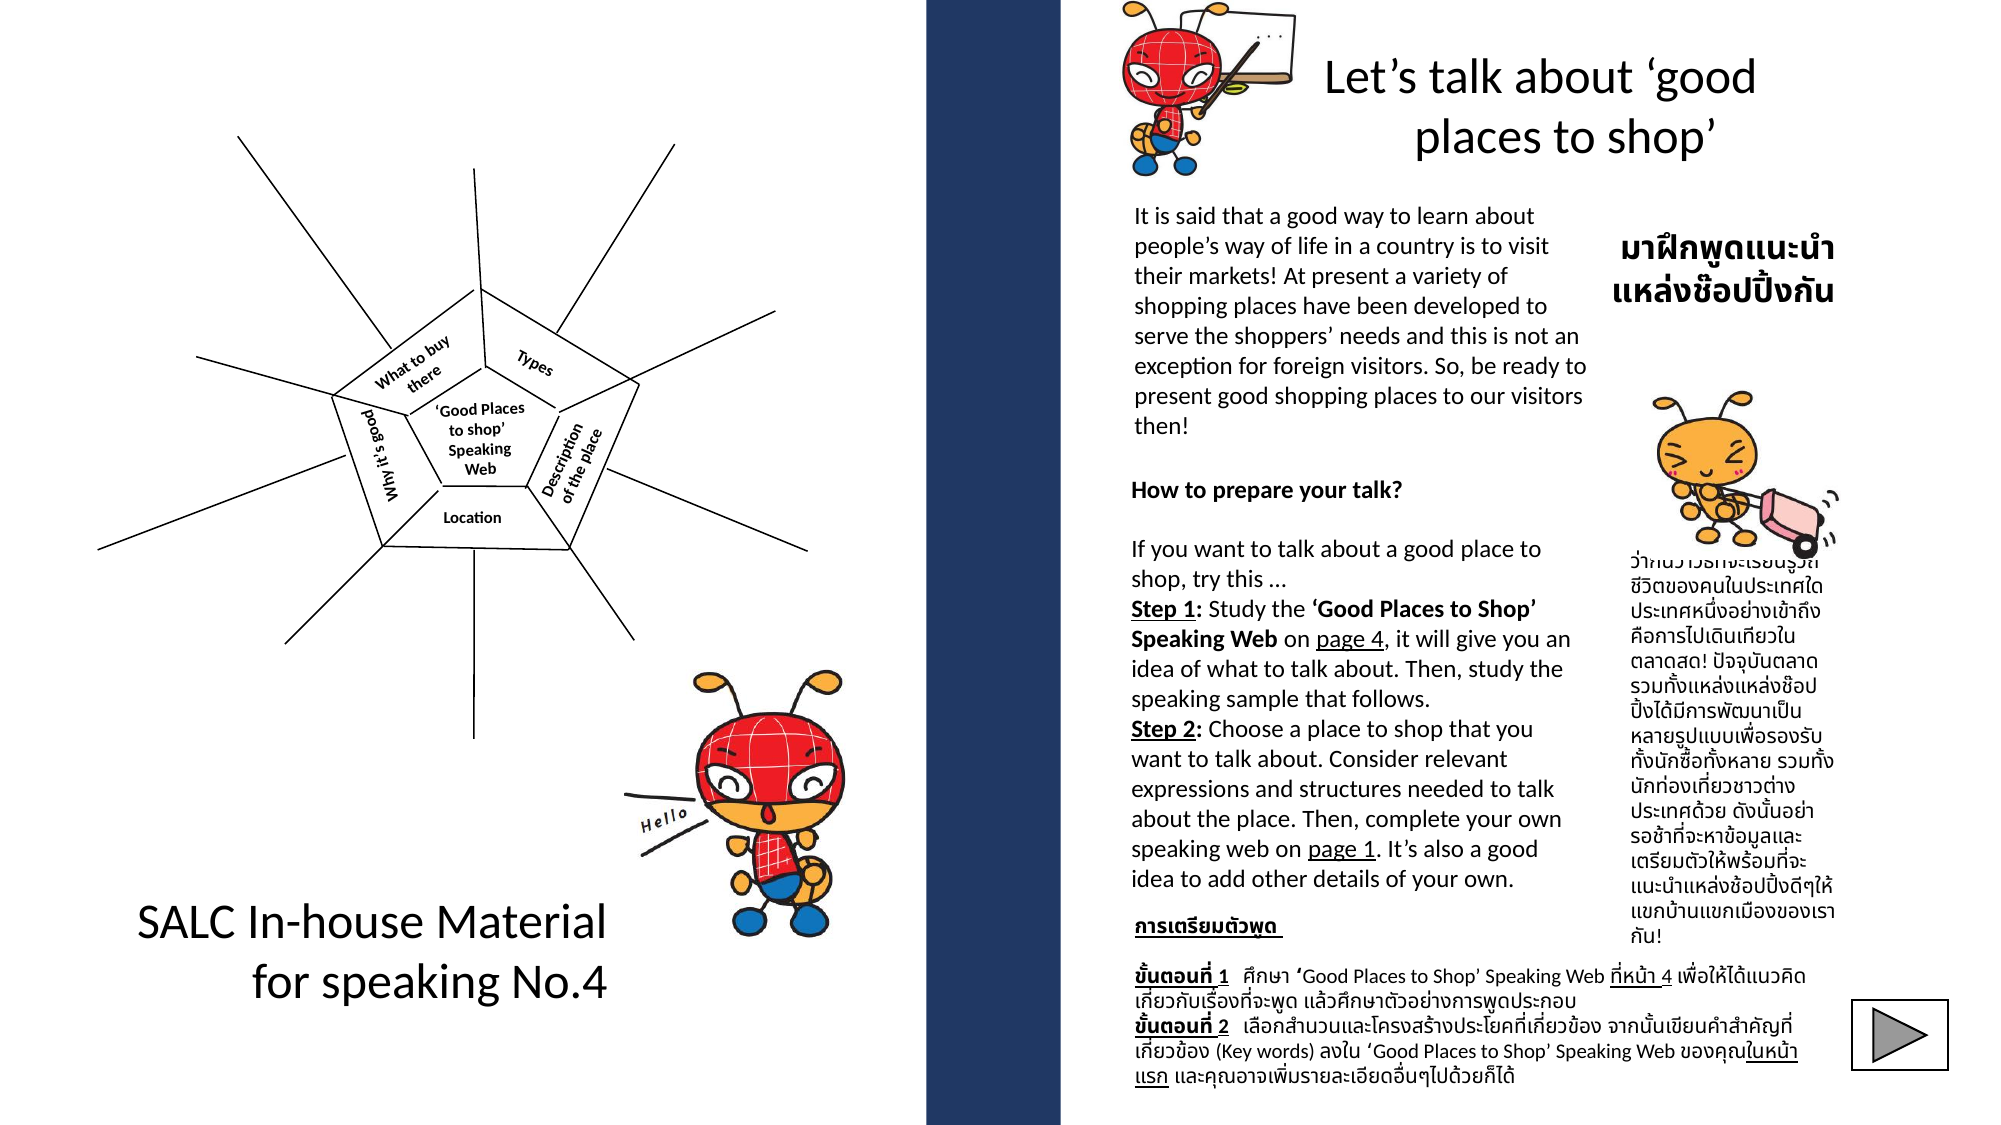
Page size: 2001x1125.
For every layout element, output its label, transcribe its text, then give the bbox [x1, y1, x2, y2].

text_box SALC In-house Material for speaking No.4 [116, 879, 625, 1102]
text_box [1851, 999, 1949, 1071]
text_box มาฝึกพูดแนะนำ แหล่งช๊อปปิ้งกัน [1604, 200, 1853, 318]
text_box Types [494, 329, 596, 406]
text_box ‘Good Places to shop’ Speaking Web [405, 387, 552, 491]
text_box What to buy there [339, 304, 496, 424]
picture [1651, 389, 1841, 560]
picture [1119, 0, 1297, 178]
text_box [925, 0, 1062, 1125]
text_box How to prepare your talk? If you want to talk about a good place to shop, try this … Step 1: Study the ‘Good Places to Shop’ Speaking Web on page 4, it will give you an idea of what to talk about. Then, study the speaking sample that follows. Step 2: Choose a place to shop that you want to talk about. Consider relevant expressions and structures needed to talk about the place. Then, complete your own speaking web on page 1. It’s also a good idea to add other details of your own. [1116, 465, 1589, 900]
text_box Location [426, 498, 533, 536]
text_box Description of the place [514, 387, 628, 542]
text_box Why it’s good [339, 378, 419, 534]
text_box ว่ากันว่าวิธีที่จะเรียนรู้วิถีชีวิตของคนในประเทศใดประเทศหนึ่งอย่างเข้าถึงคือการไปเดินเทียวในตลาดสด! ปัจจุบันตลาดรวมทั้งแหล่งแหล่งช๊อปปิ้งได้มีการพัฒนาเป็นหลายรูปแบบเพื่อรองรับทั้งนักซื้อทั้งหลาย รวมทั้งนักท่องเที่ยวชาวต่างประเทศด้วย ดังนั้นอย่ารอช้าที่จะหาข้อมูลและเตรียมตัวให้พร้อมที่จะแนะนำแหล่งช้อปปิ้งดีๆให้แขกบ้านแขกเมืองของเรากัน! [1615, 540, 1852, 955]
picture [624, 669, 849, 939]
text_box Let’s talk about ‘good places to shop’ [1297, 35, 1841, 173]
text_box การเตรียมตัวพูด ขั้นตอนที่ 1 ศึกษา ‘Good Places to Shop’ Speaking Web ที่หน้า 4 เพื่อให้ได้แนวคิดเกี่ยวกับเรื่องที่จะพูด แล้วศึกษาตัวอย่างการพูดประกอบ ขั้นตอนที่ 2 เลือกสำนวนและโครงสร้างประโยคที่เกี่ยวข้อง จากนั้นเขียนคำสำคัญที่เกี่ยวข้อง (Key words) ลงใน ‘Good Places to Shop’ Speaking Web ของคุณในหน้าแรก และคุณอาจเพิ่มรายละเอียดอื่นๆไปด้วยก็ได้ [1119, 905, 1829, 1095]
text_box It is said that a good way to learn about people’s way of life in a country is to visit their markets! At present a variety of shopping places have been developed to serve the shoppers’ needs and this is not an exception for foreign visitors. So, be ready to present good shopping places to our visitors then! [1119, 192, 1604, 447]
